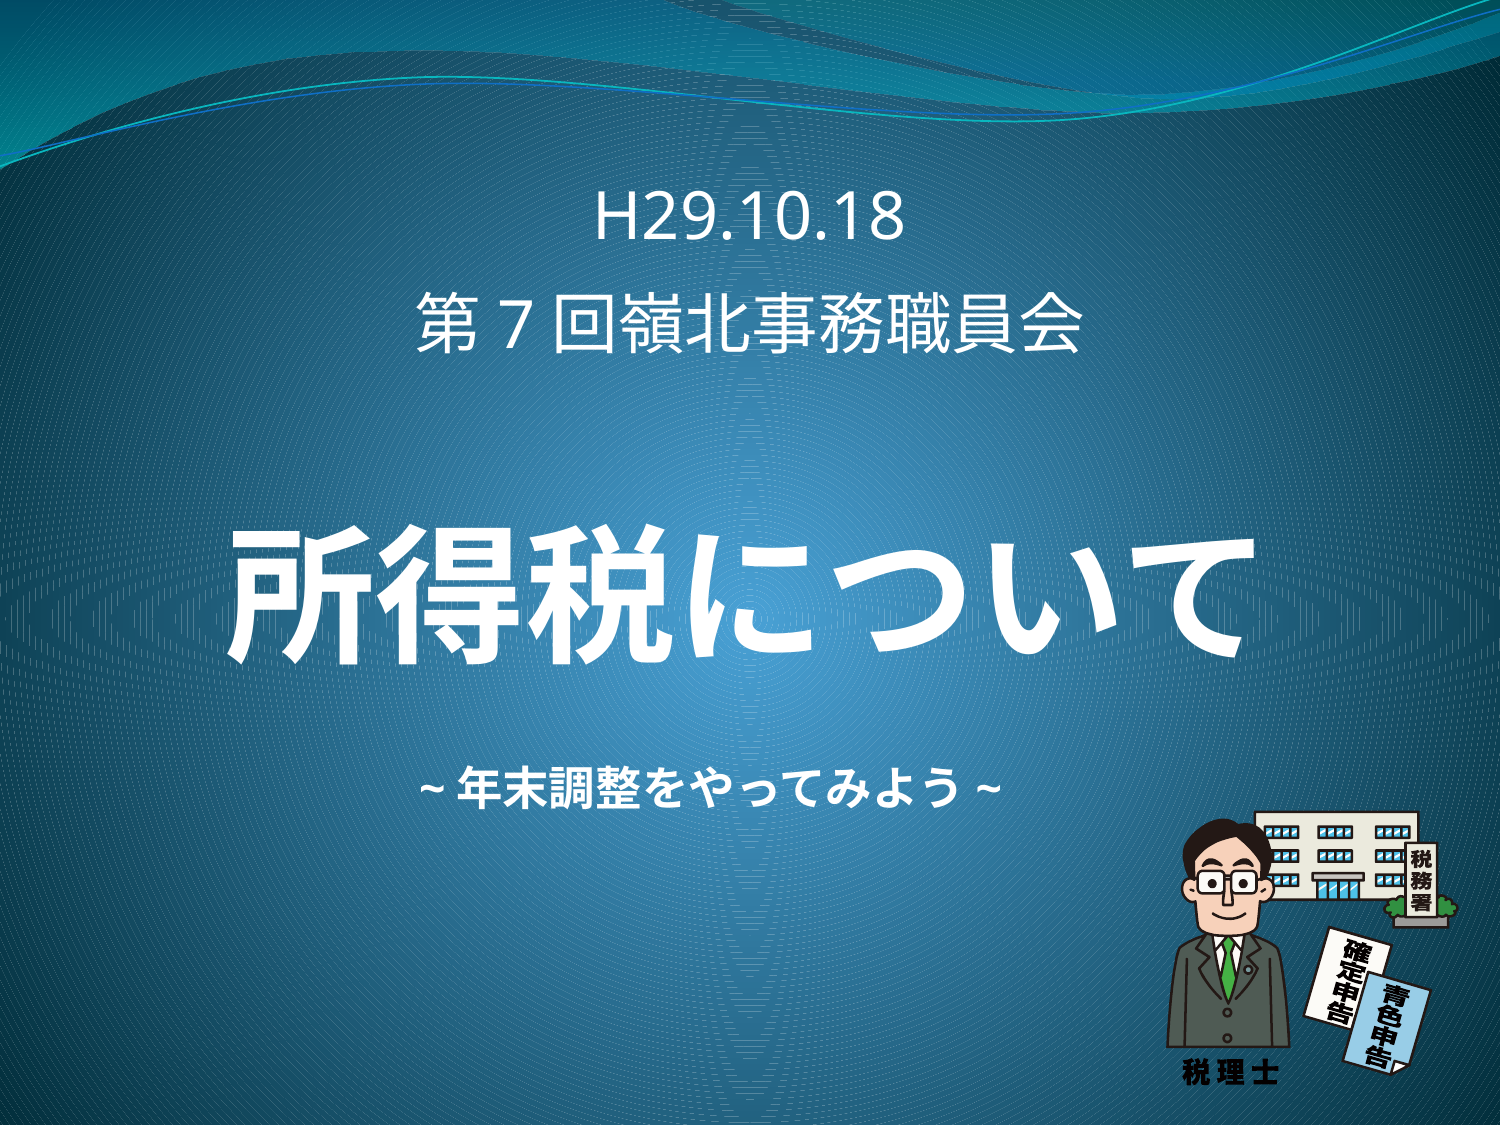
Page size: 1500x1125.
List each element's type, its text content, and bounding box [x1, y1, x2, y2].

subtitle ~年末調整をやってみよう~ [419, 751, 1105, 823]
text_box H29.10.18 第7回嶺北事務職員会 [41, 149, 1459, 288]
picture [1165, 810, 1459, 1086]
title 所得税について [112, 515, 1388, 681]
